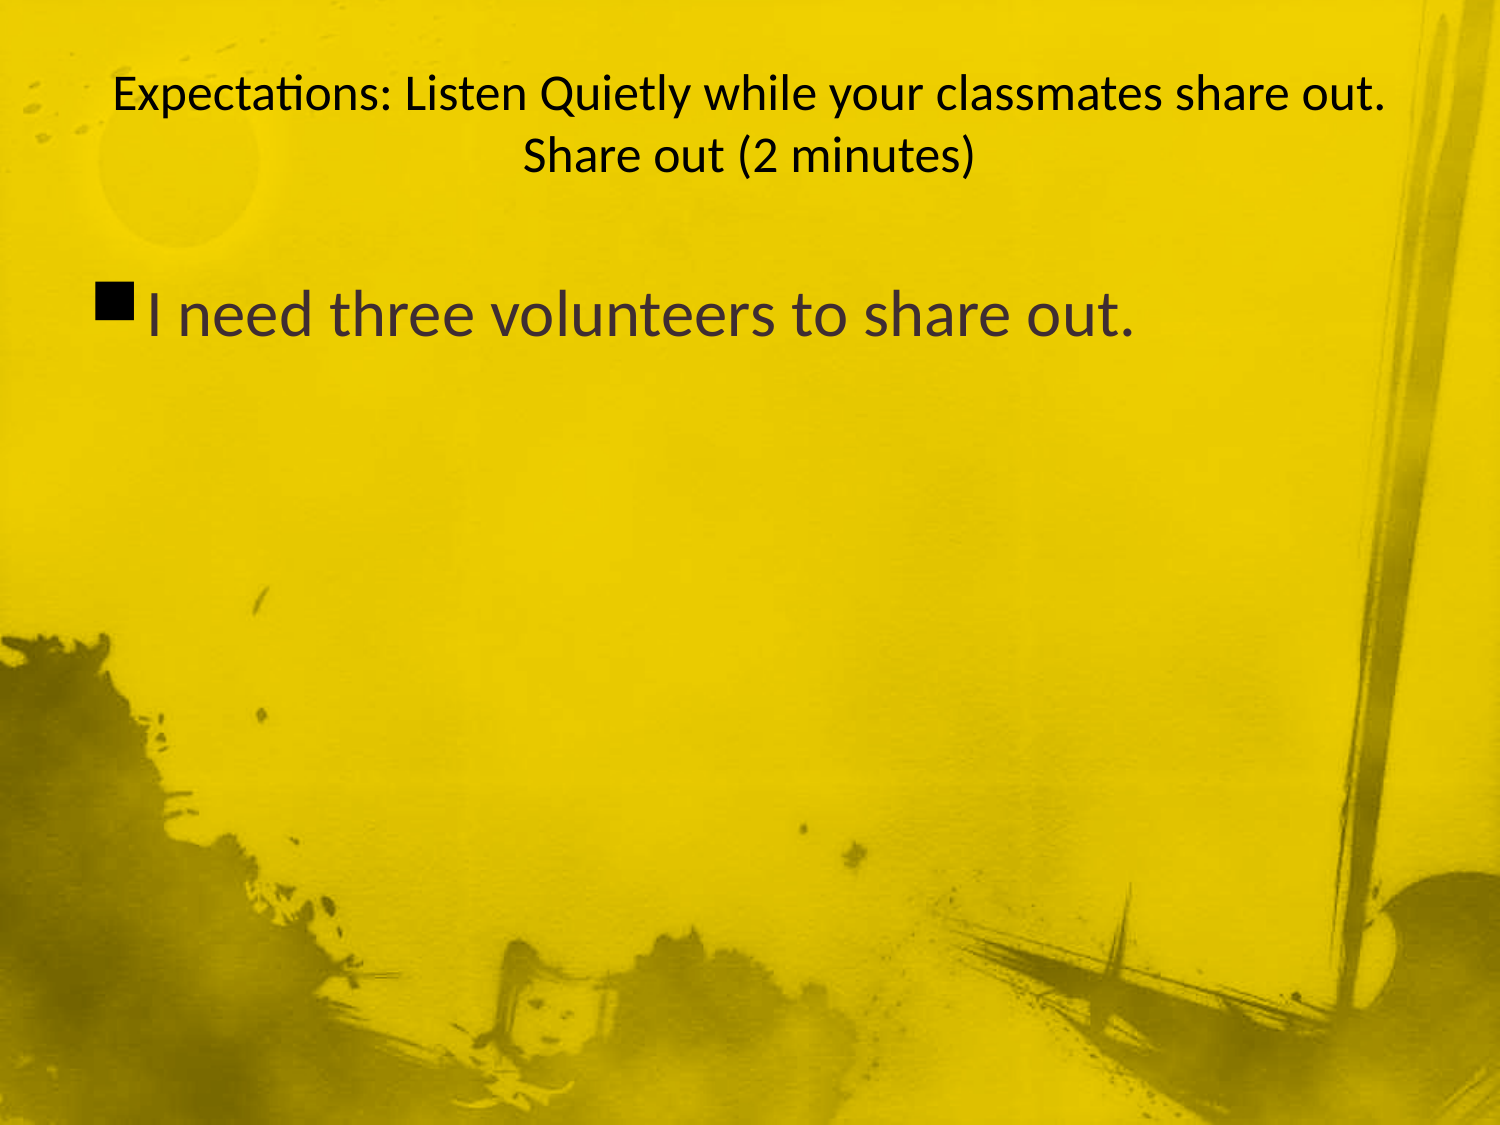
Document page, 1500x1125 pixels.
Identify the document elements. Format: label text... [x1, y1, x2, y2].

title Expectations: Listen Quietly while your classmates share out. Share out (2 minutes) [75, 50, 1425, 193]
list I need three volunteers to share out. [75, 262, 1425, 1005]
